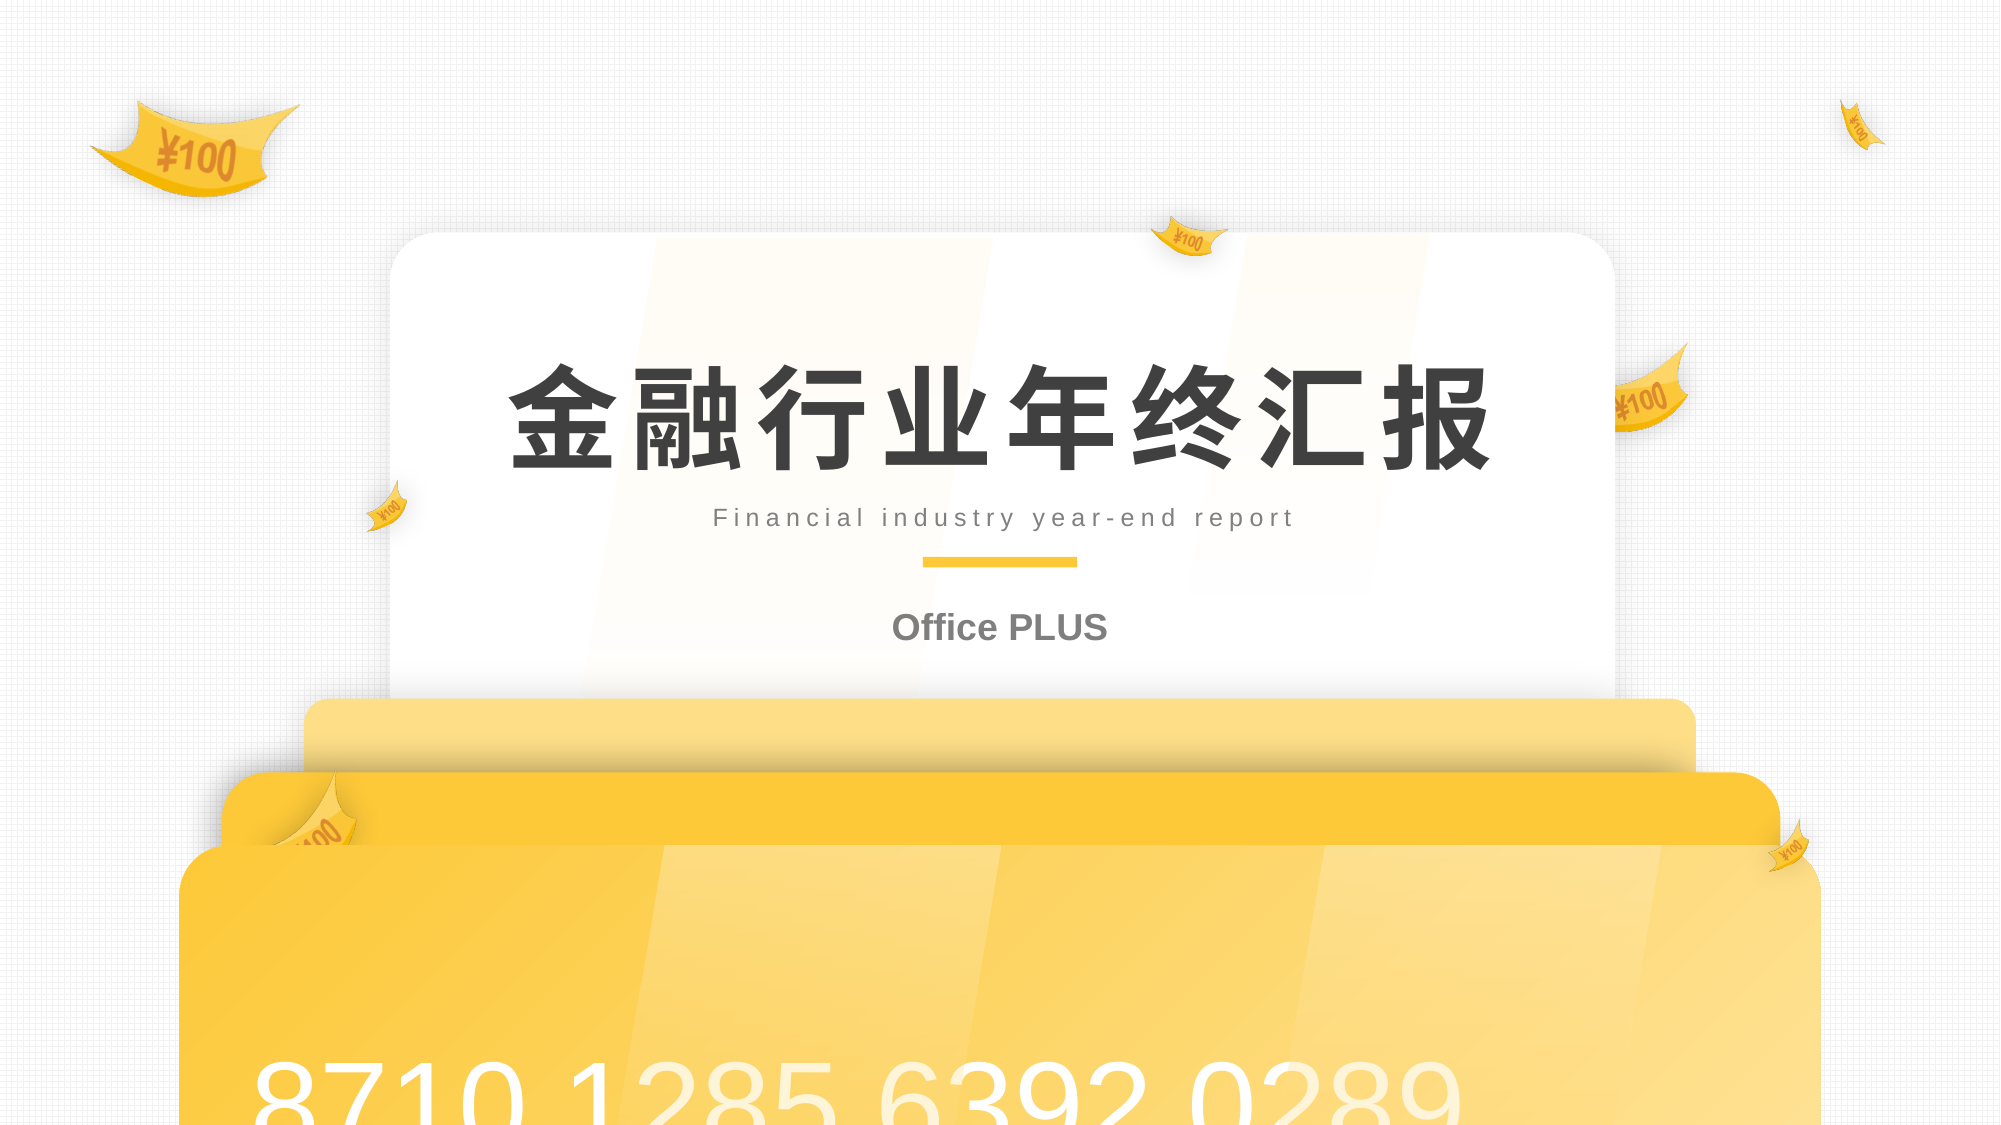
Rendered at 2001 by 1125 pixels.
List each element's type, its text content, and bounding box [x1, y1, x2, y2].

picture [230, 770, 367, 845]
list Office PLUS [875, 595, 1125, 656]
picture [1149, 192, 1228, 268]
picture [1755, 819, 1814, 873]
picture [1616, 341, 1688, 432]
list 金融行业年终汇报 [480, 340, 1521, 492]
picture [86, 31, 300, 227]
picture [353, 480, 412, 533]
picture [1839, 91, 1885, 153]
list Financial industry year-end report [692, 494, 1313, 540]
